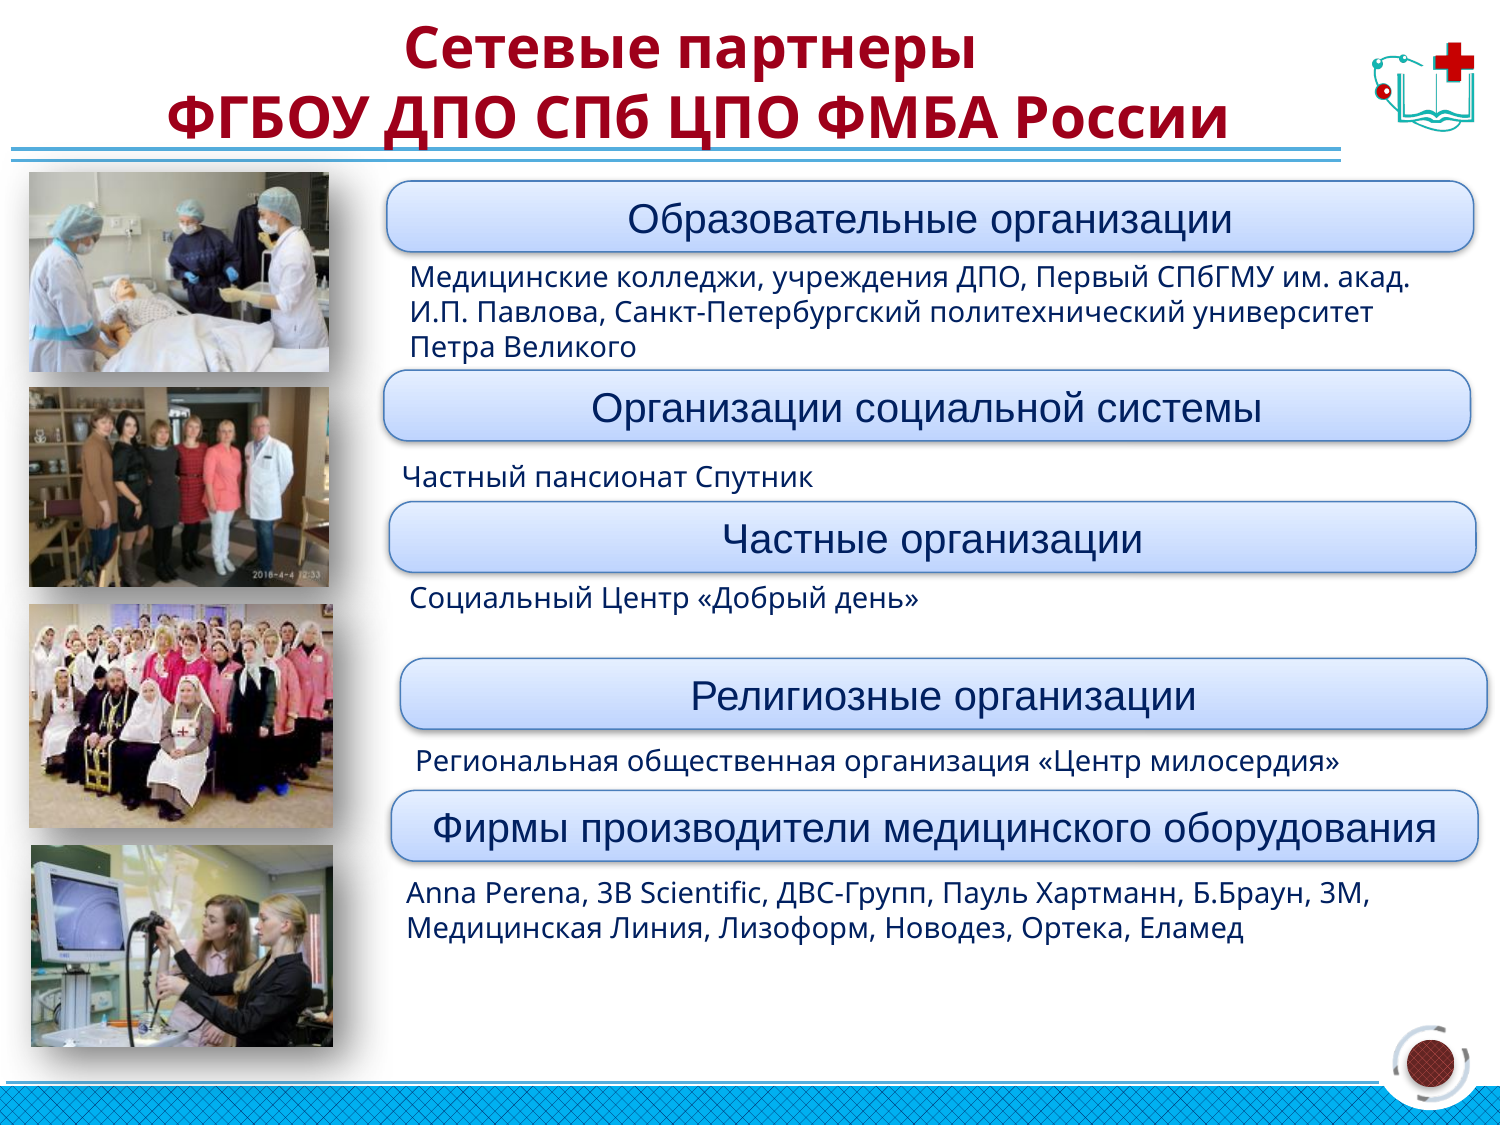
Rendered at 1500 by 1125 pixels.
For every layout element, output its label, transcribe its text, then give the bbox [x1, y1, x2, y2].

text_box Anna Perena, 3В Scientific, ДВС-Групп, Пауль Хартманн, Б.Браун, 3М, Медицинская Линия, Лизоформ, Новодез, Ортека, Еламед [391, 866, 1487, 987]
text_box Фирмы производители медицинского оборудования [390, 789, 1479, 862]
text_box Образовательные организации [386, 180, 1475, 250]
text_box Частный пансионат Спутник [386, 451, 1483, 501]
picture [29, 603, 333, 828]
text_box Региональная общественная организация «Центр милосердия» [400, 734, 1496, 785]
text_box Социальный Центр «Добрый день» [394, 572, 1491, 623]
picture [29, 172, 329, 373]
text_box Организации социальной системы [383, 369, 1472, 442]
picture [29, 387, 329, 587]
text_box Частные организации [388, 500, 1477, 572]
picture [30, 845, 333, 1048]
text_box Религиозные организации [399, 657, 1488, 730]
text_box Медицинские колледжи, учреждения ДПО, Первый СПбГМУ им. акад. И.П. Павлова, Санкт-Петербургский политехнический университет Петра Великого [394, 250, 1471, 371]
title Сетевые партнеры ФГБОУ ДПО СПб ЦПО ФМБА России [35, 23, 1362, 138]
